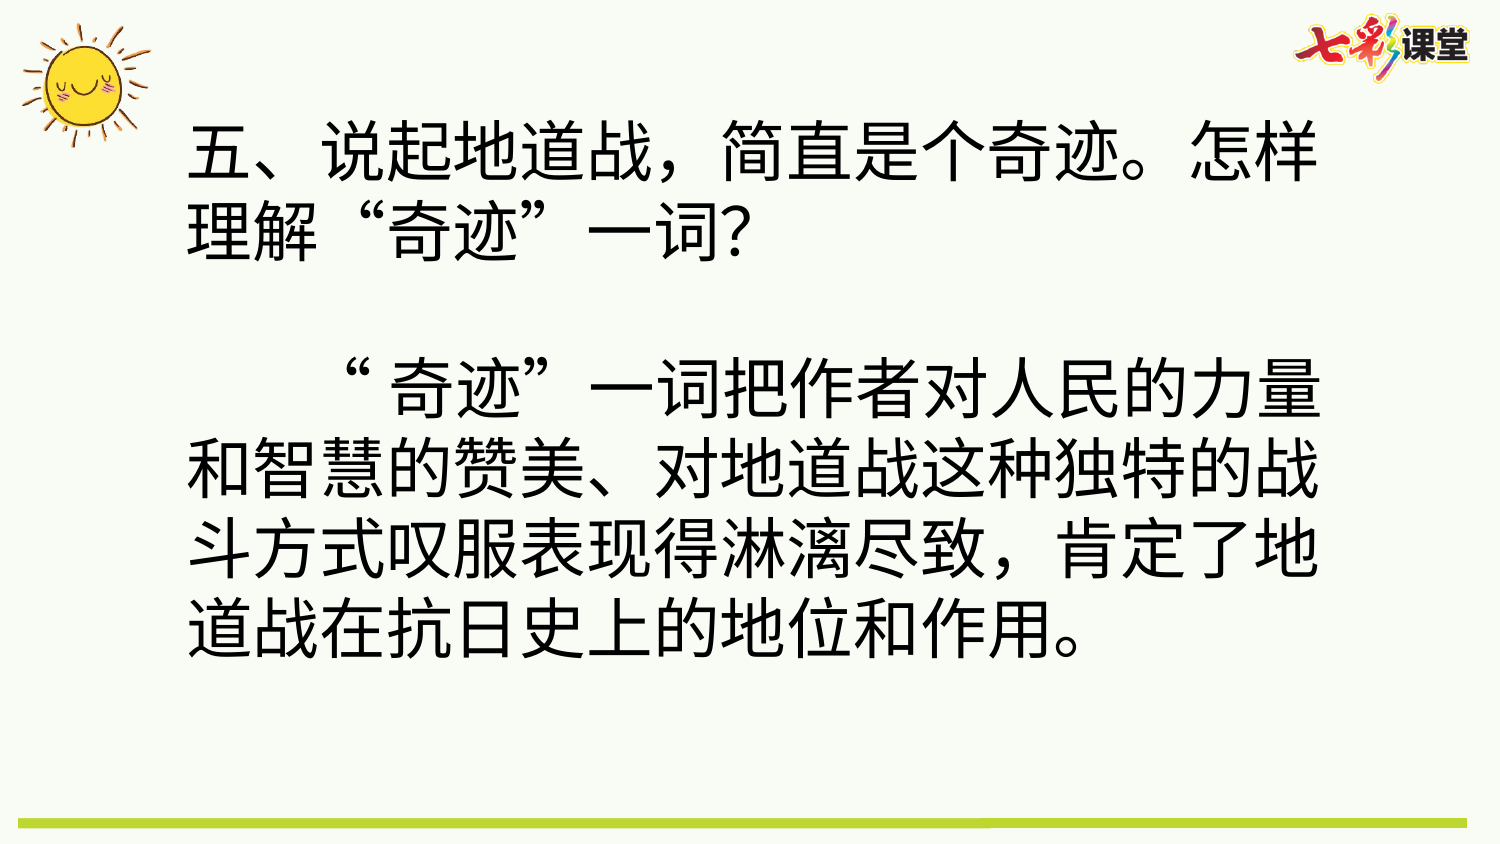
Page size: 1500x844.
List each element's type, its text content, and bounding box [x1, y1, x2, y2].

text_box 五、说起地道战，简直是个奇迹。怎样理解“奇迹”一词？ [171, 102, 1353, 278]
text_box “奇迹”一词把作者对人民的力量和智慧的赞美、对地道战这种独特的战斗方式叹服表现得淋漓尽致，肯定了地道战在抗日史上的地位和作用。 [171, 339, 1376, 674]
picture [0, 0, 173, 172]
picture [18, 771, 1467, 844]
picture [1291, 9, 1472, 87]
